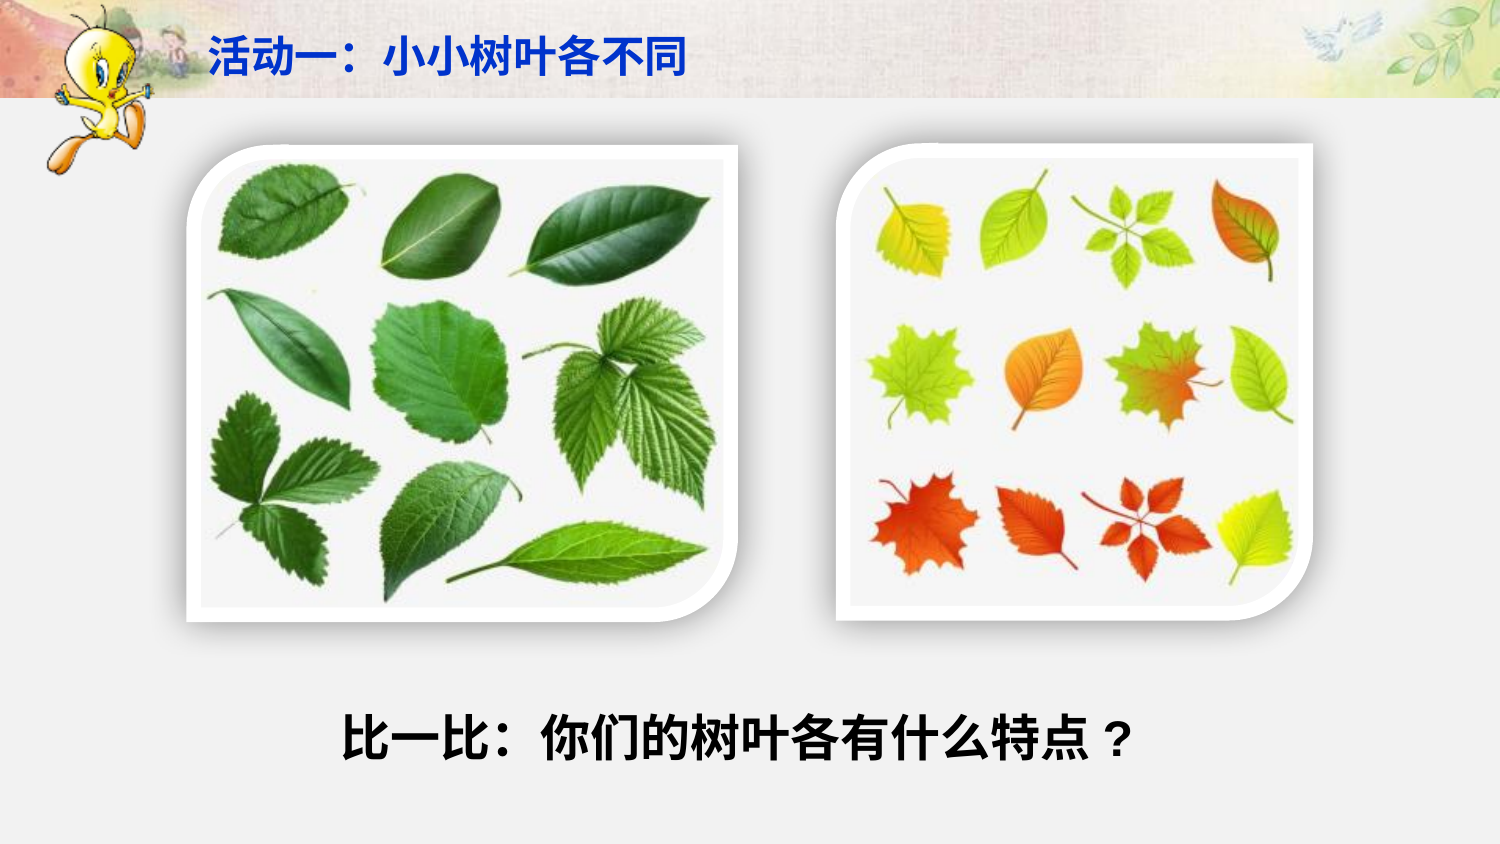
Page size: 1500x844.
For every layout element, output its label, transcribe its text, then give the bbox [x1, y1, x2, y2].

text_box 活动一：小小树叶各不同 [196, 23, 700, 88]
picture [193, 152, 731, 615]
picture [843, 150, 1306, 614]
text_box 比一比：你们的树叶各有什么特点? [329, 700, 1186, 772]
picture [0, 0, 1500, 181]
